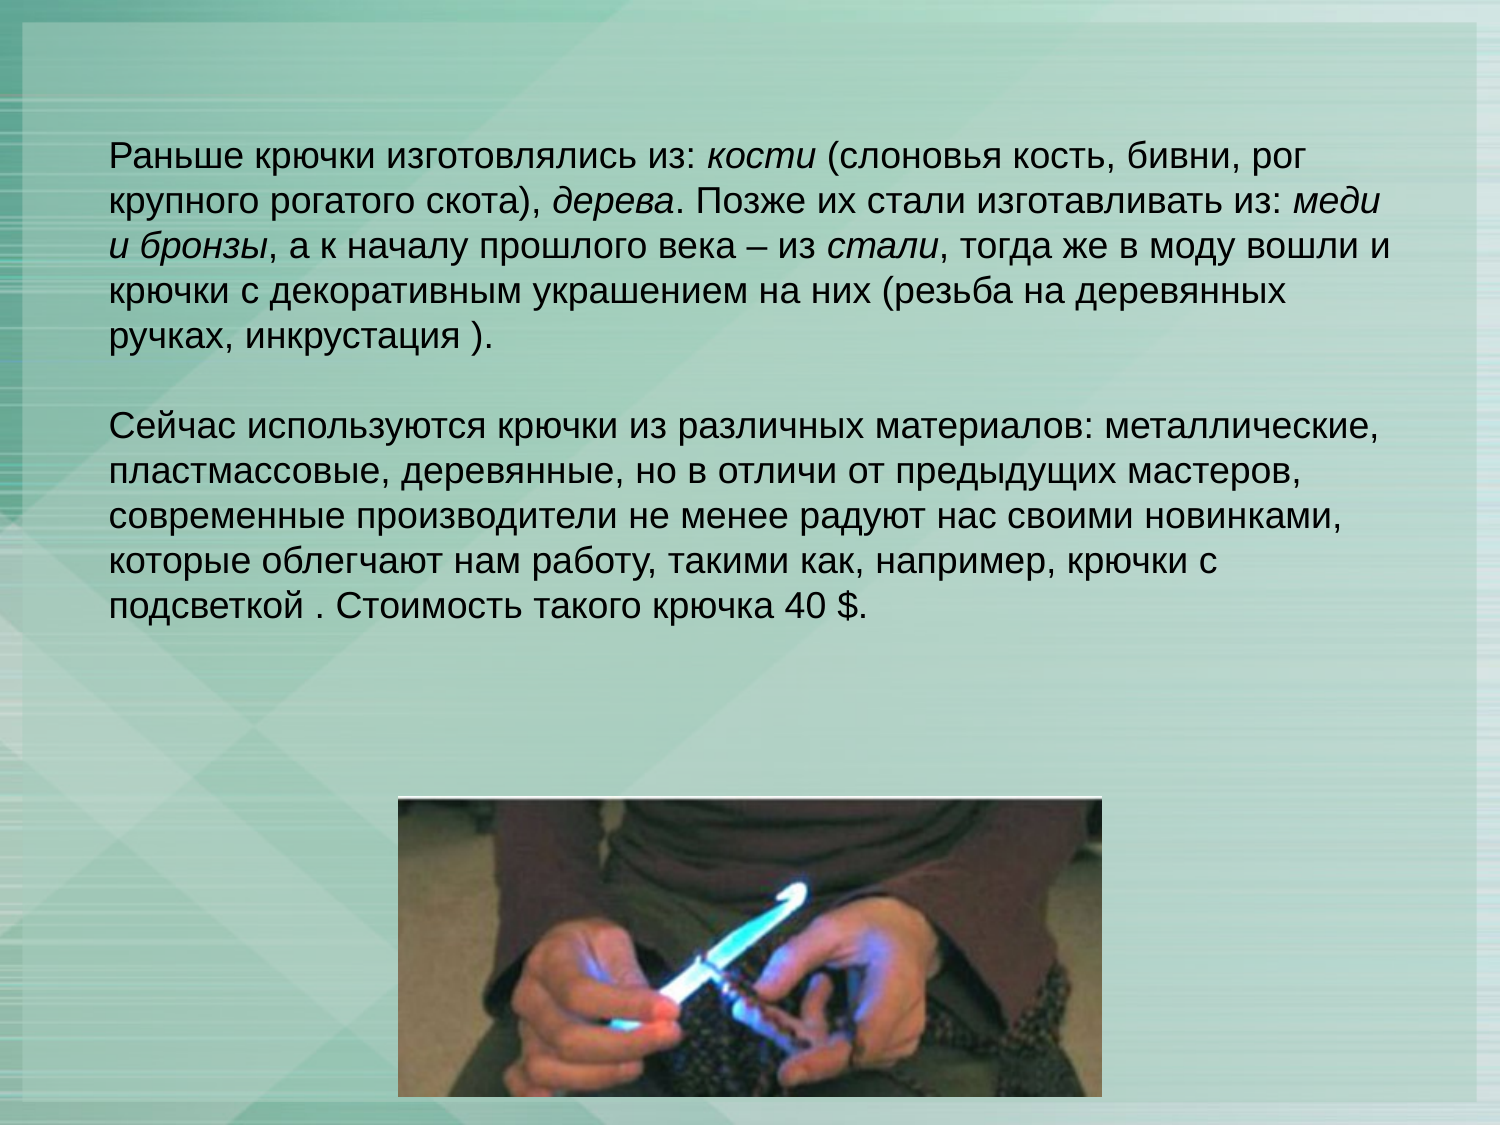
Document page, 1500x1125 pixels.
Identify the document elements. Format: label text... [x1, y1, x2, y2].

title [74, 44, 1425, 233]
picture [0, 0, 1500, 1125]
text_box Раньше крючки изготовлялись из: кости (слоновья кость, бивни, рог крупного рогатого скота), дерева. Позже их стали изготавливать из: меди и бронзы, а к началу прошлого века – из стали, тогда же в моду вошли и крючки с декоративным украшением на них (резьба на деревянных ручках, инкрустация ). Сейчас используются крючки из различных материалов: металлические, пластмассовые, деревянные, но в отличи от предыдущих мастеров, современные производители не менее радуют нас своими новинками, которые облегчают нам работу, такими как, например, крючки с подсветкой . Стоимость такого крючка 40 $. [93, 123, 1407, 678]
